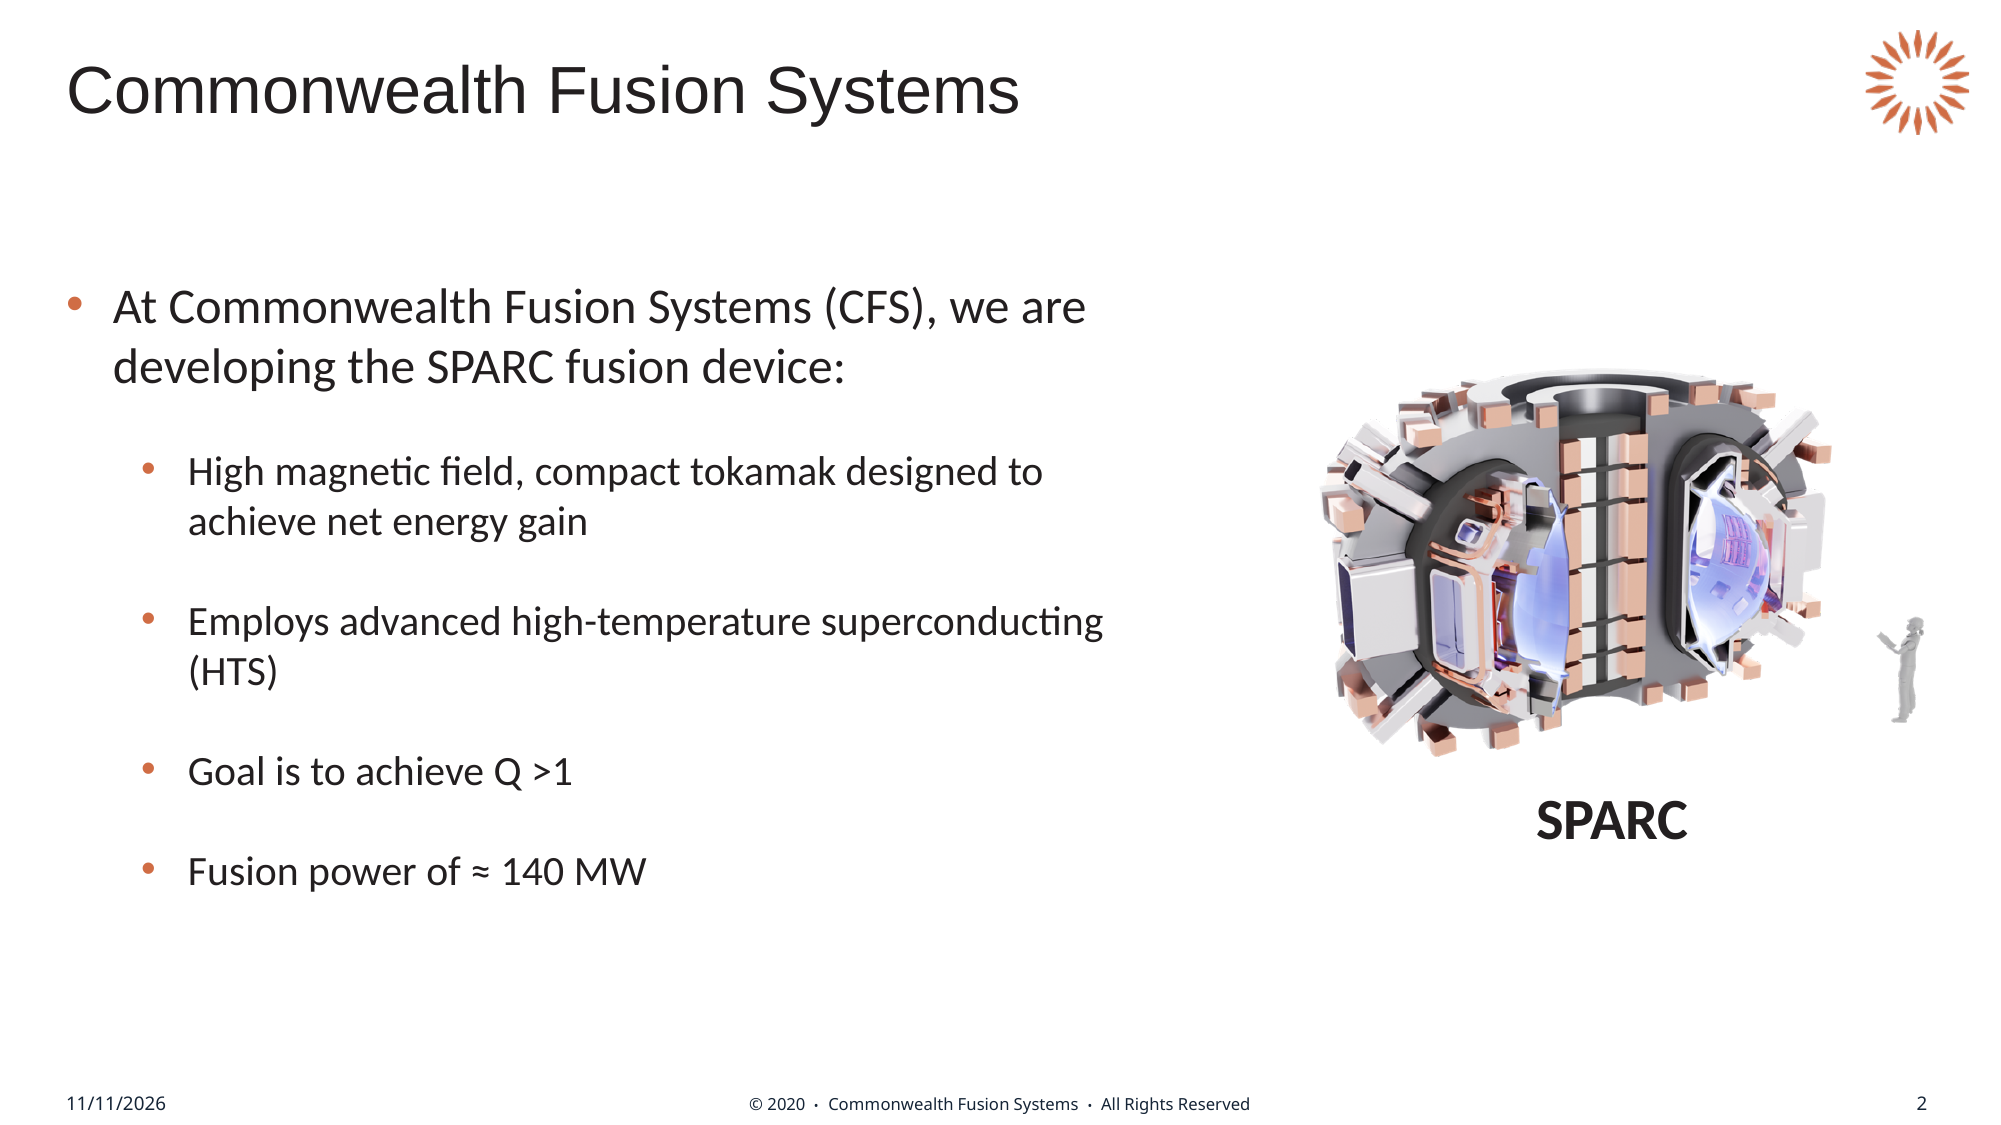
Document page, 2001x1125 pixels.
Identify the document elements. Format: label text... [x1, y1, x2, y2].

text_box At Commonwealth Fusion Systems (CFS), we are developing the SPARC fusion device: High magnetic field, compact tokamak designed to achieve net energy gain Employs advanced high-temperature superconducting (HTS) Goal is to achieve Q >1 Fusion power of ≈ 140 MW [51, 266, 1177, 1037]
title Commonwealth Fusion Systems [51, 48, 1810, 153]
text_box SPARC [1521, 774, 1704, 859]
picture [1319, 368, 1924, 757]
